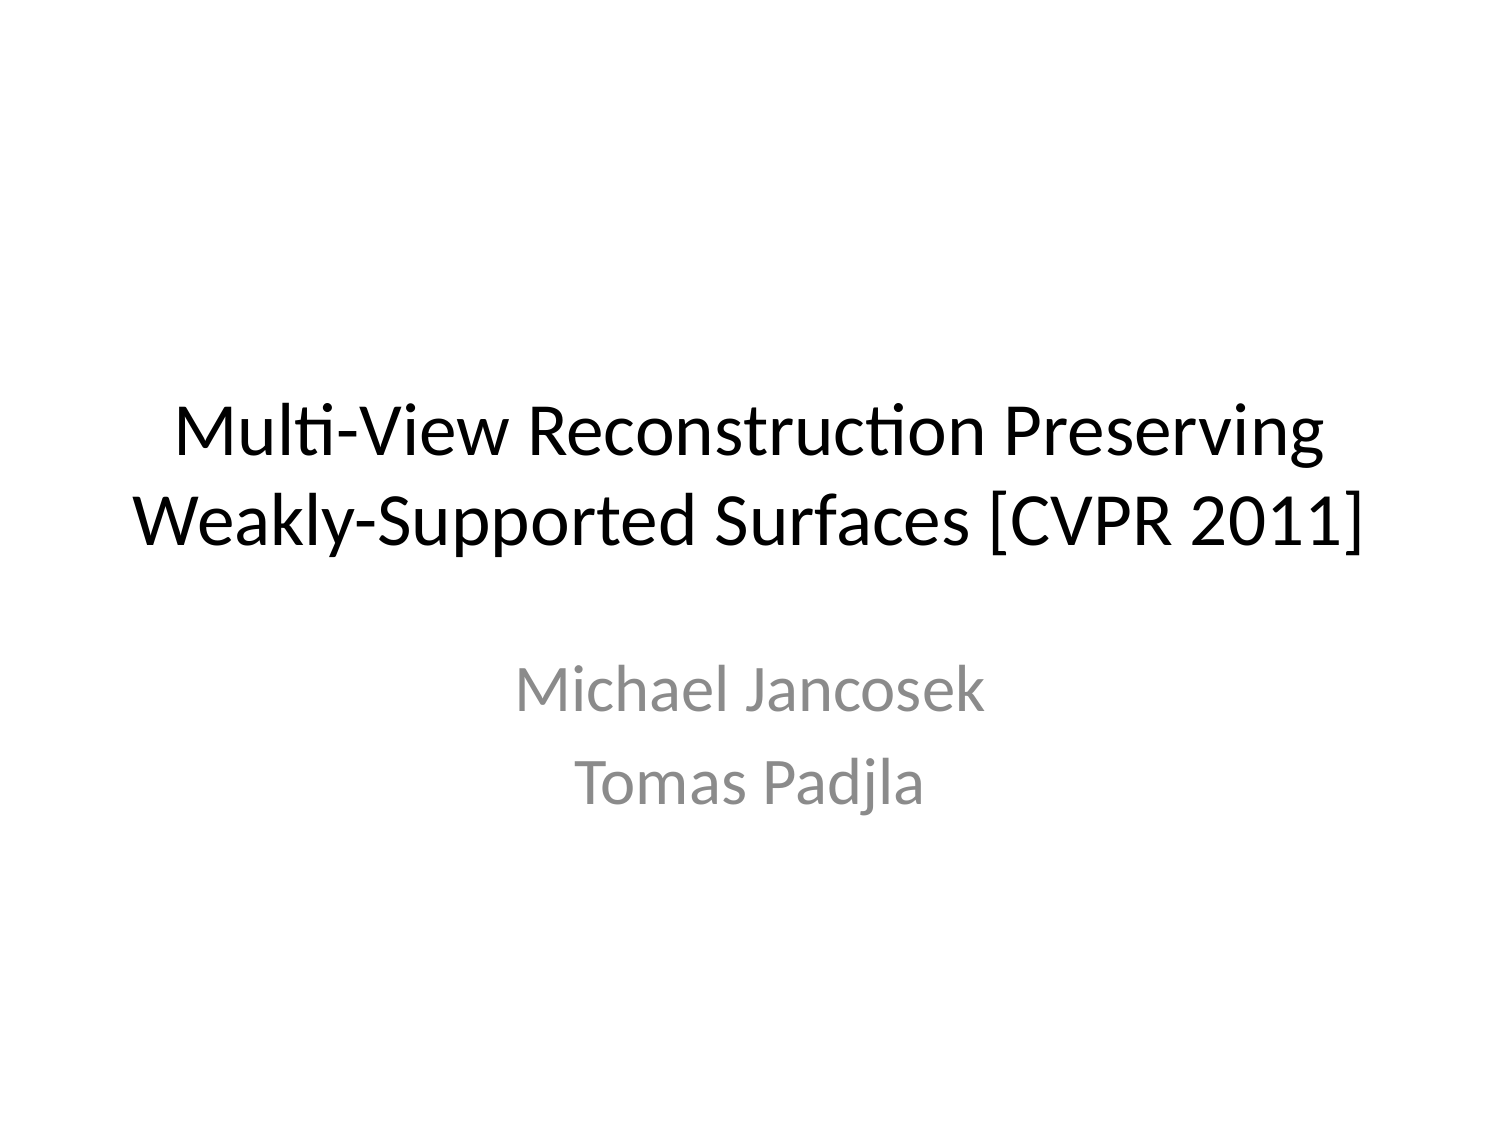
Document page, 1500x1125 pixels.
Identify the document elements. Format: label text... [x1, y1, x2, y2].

subtitle Michael Jancosek Tomas Padjla [225, 637, 1275, 925]
title Multi-View Reconstruction Preserving Weakly-Supported Surfaces [CVPR 2011] [112, 349, 1388, 591]
